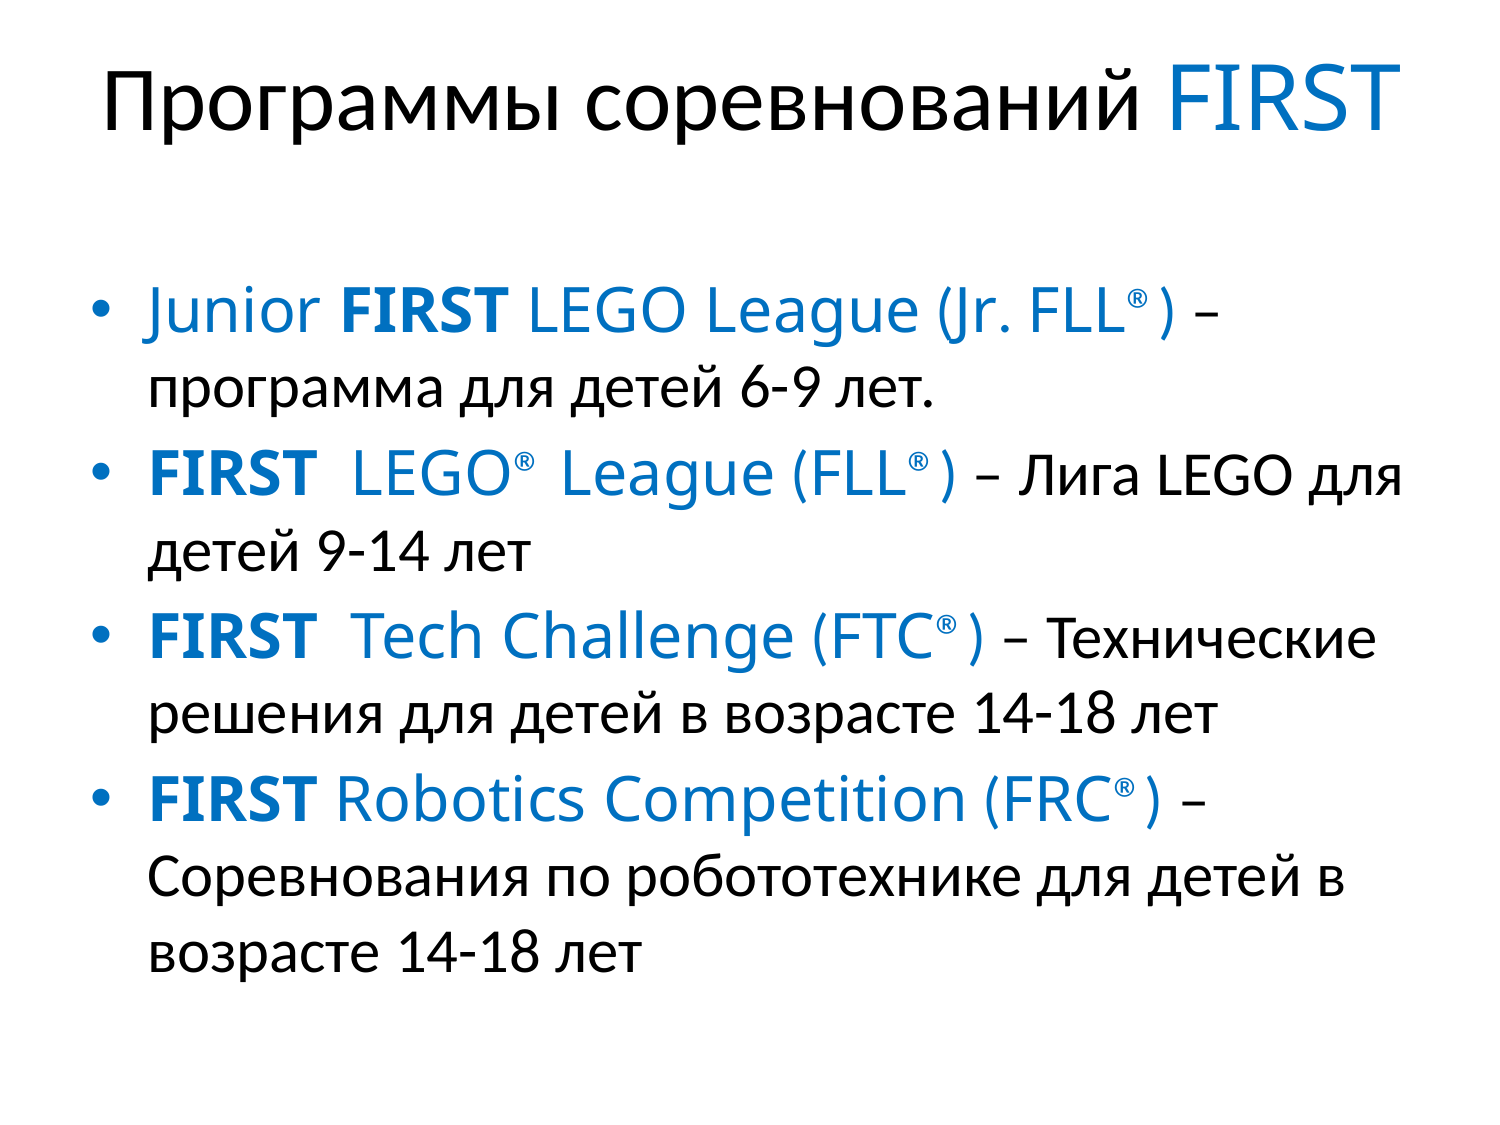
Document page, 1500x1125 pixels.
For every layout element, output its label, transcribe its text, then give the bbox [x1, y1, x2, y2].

title Программы соревнований FIRST [76, 0, 1427, 188]
list Junior FIRST LEGO League (Jr. FLL®) – программа для детей 6-9 лет. FIRST LEGO® League (FLL®) – Лига LEGO для детей 9-14 лет FIRST Tech Challenge (FTC®) – Технические решения для детей в возрасте 14-18 лет FIRST Robotics Competition (FRC®) – Соревнования по робототехнике для детей в возрасте 14-18 лет [75, 262, 1425, 1005]
